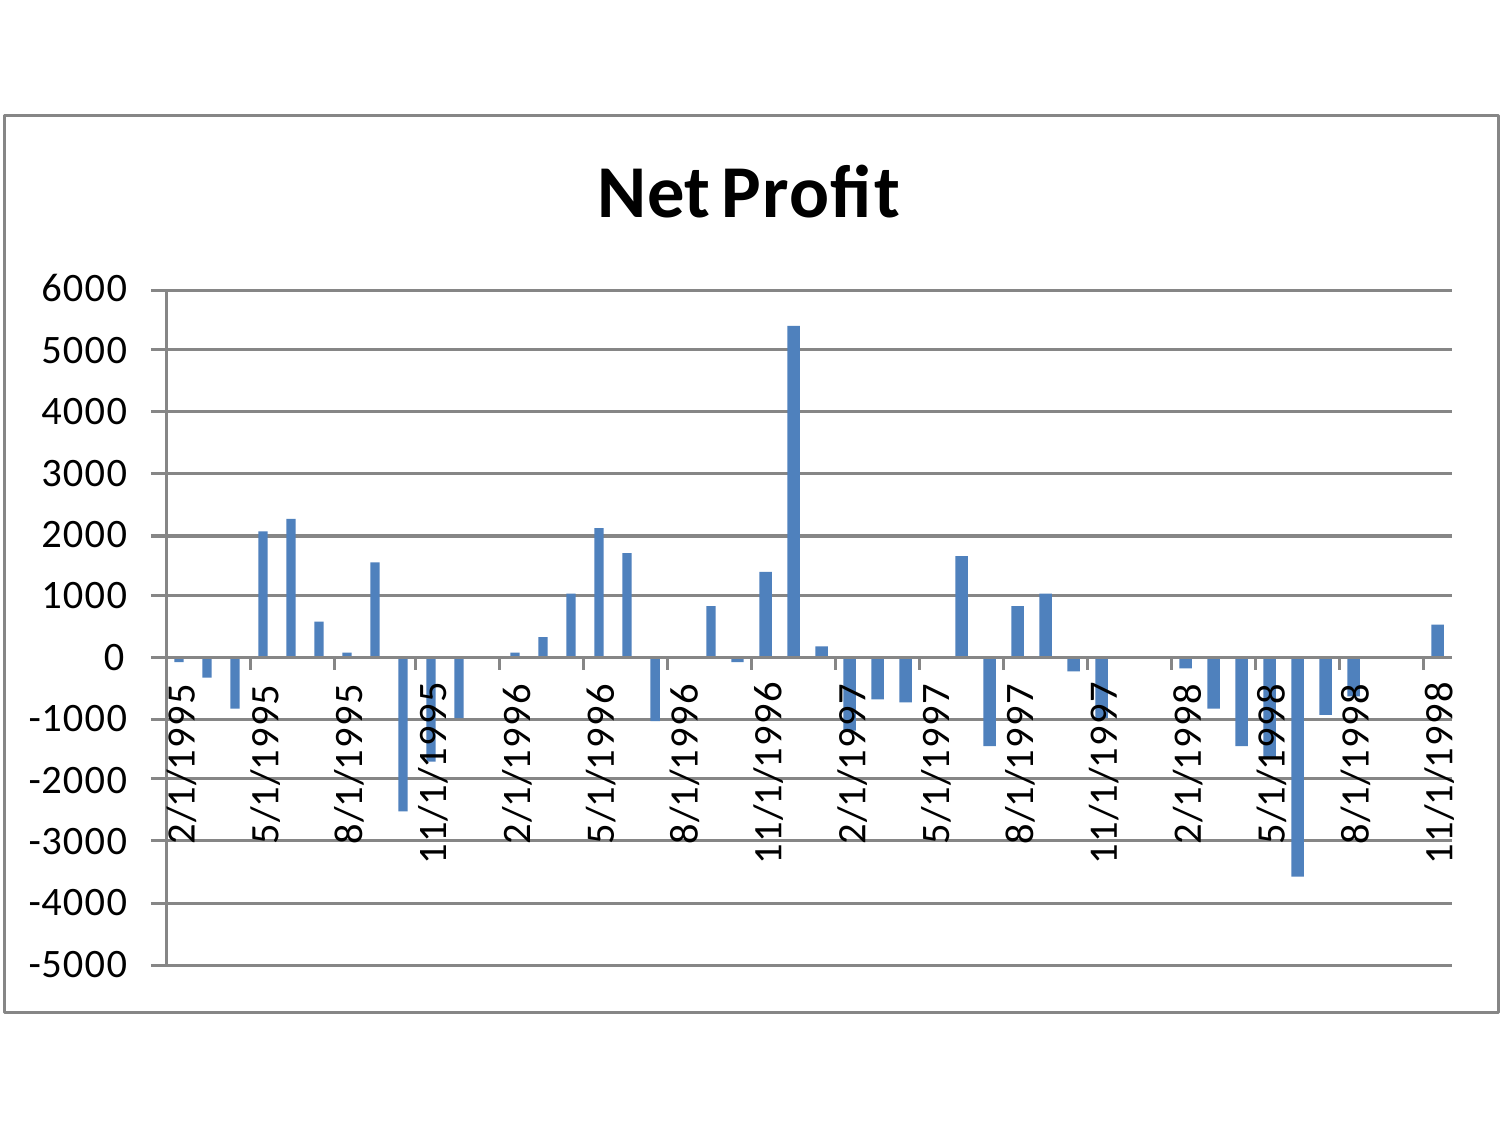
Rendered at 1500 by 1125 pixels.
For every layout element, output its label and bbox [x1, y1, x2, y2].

picture [0, 110, 1500, 1014]
